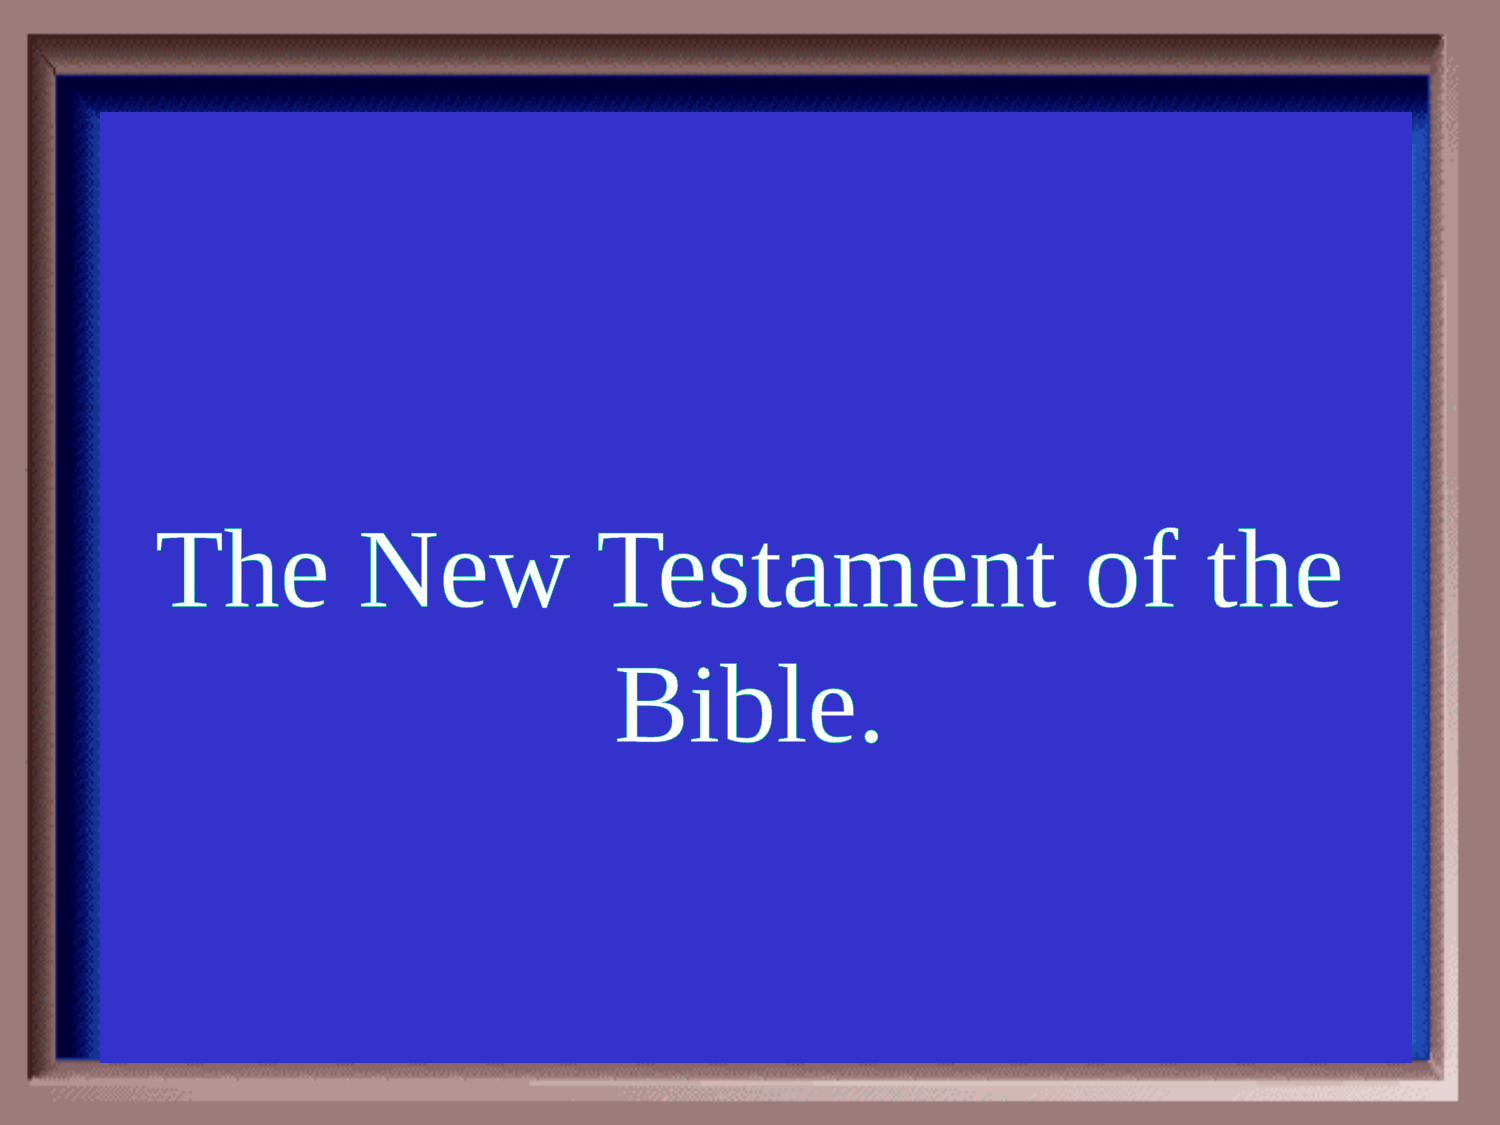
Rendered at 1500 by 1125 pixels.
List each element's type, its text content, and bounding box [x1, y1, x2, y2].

text_box [99, 112, 1413, 1063]
picture [0, 0, 1500, 1125]
text_box The New Testament of the Bible. [139, 486, 1361, 772]
